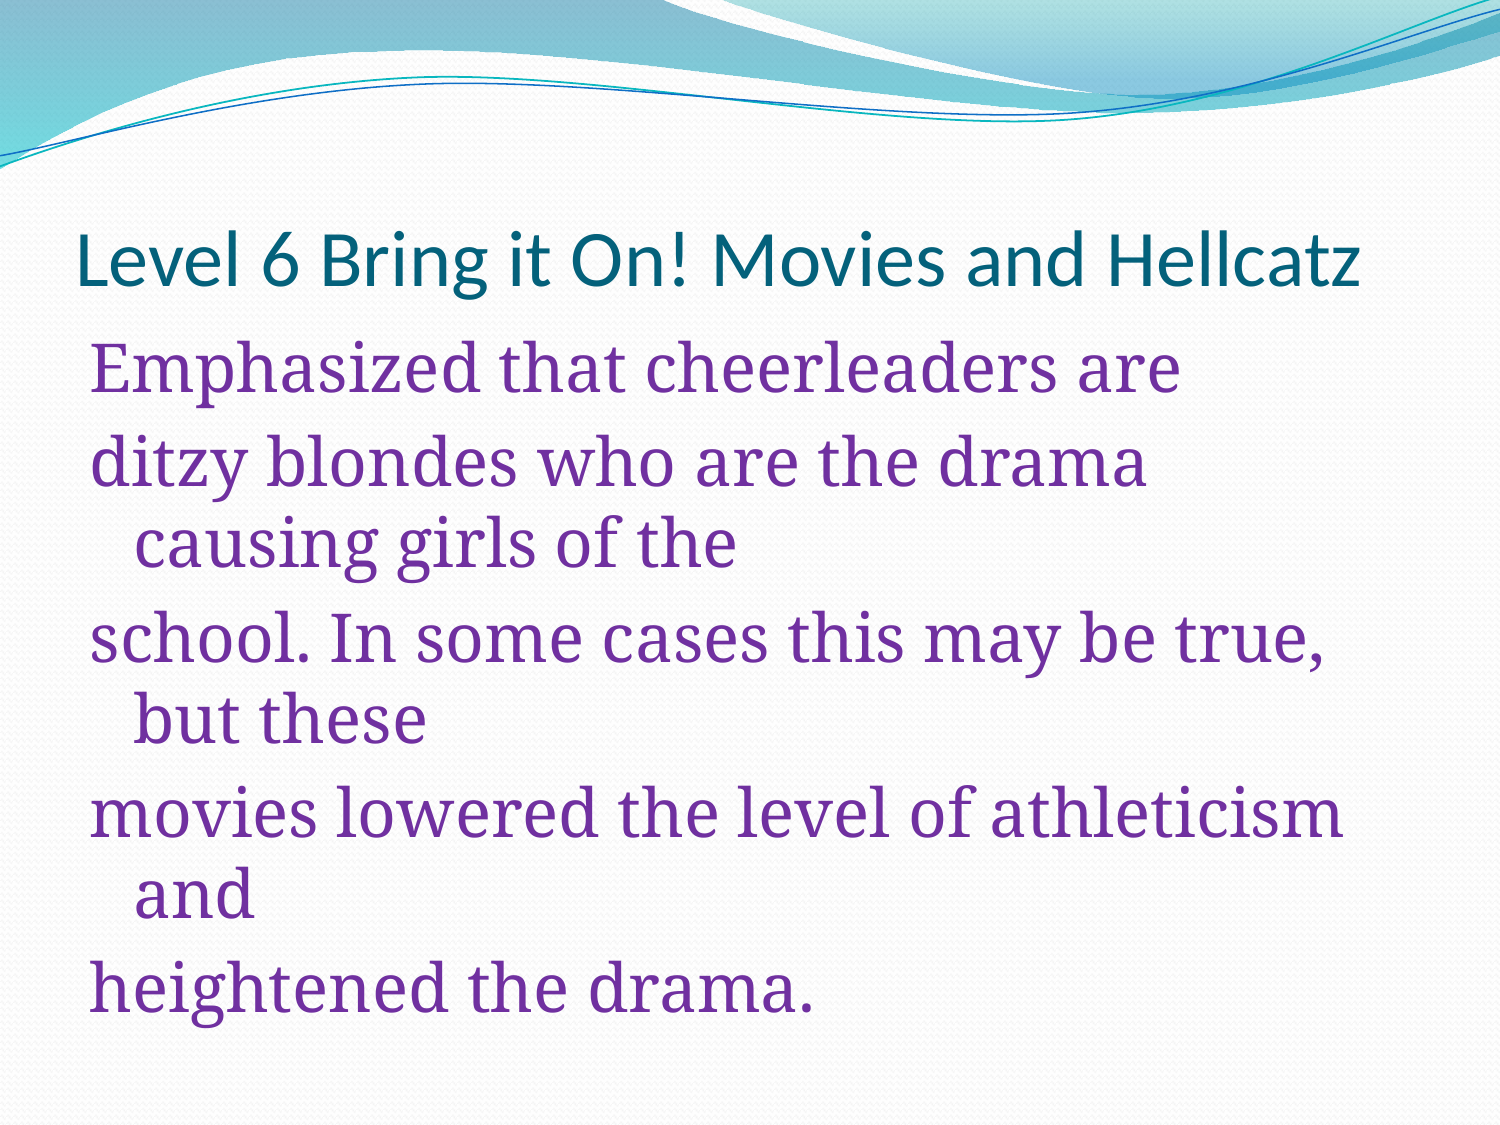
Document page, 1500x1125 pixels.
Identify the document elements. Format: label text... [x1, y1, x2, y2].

title Level 6 Bring it On! Movies and Hellcatz [75, 115, 1425, 303]
list Emphasized that cheerleaders are ditzy blondes who are the drama causing girls of the school. In some cases this may be true, but these movies lowered the level of athleticism and heightened the drama. [75, 317, 1425, 1038]
